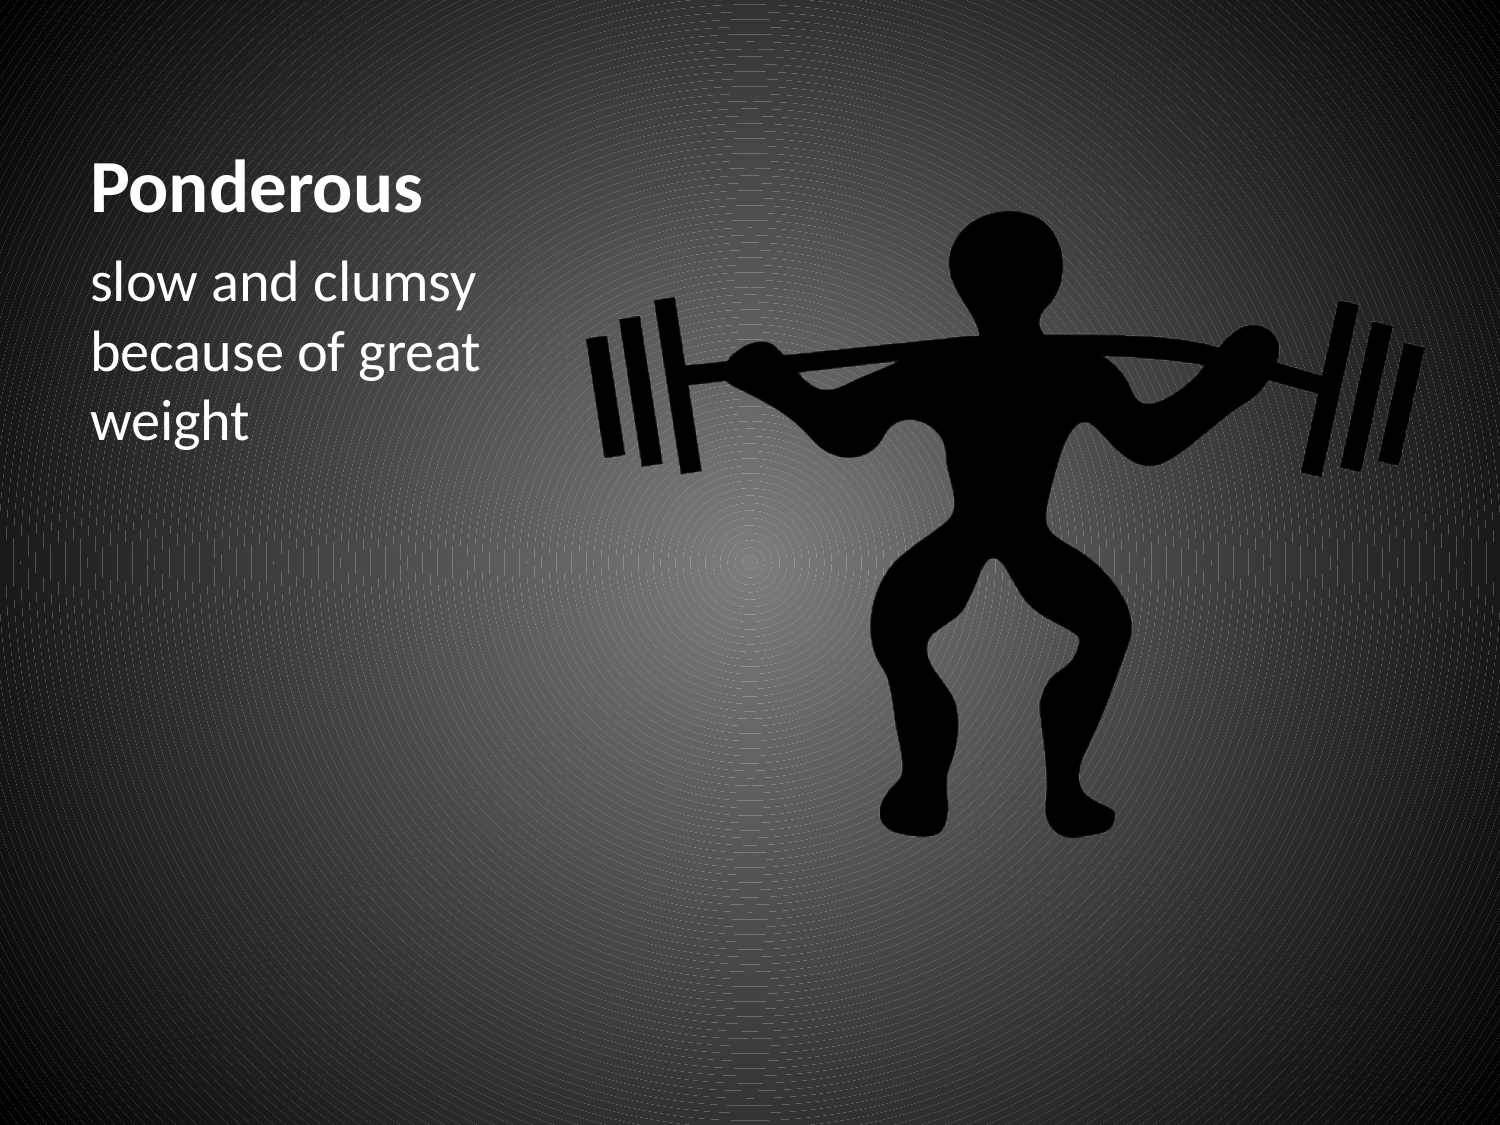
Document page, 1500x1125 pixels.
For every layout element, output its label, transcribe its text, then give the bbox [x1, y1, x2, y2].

title Ponderous [75, 44, 569, 235]
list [586, 44, 1426, 1006]
list slow and clumsy because of great weight [75, 235, 569, 1005]
